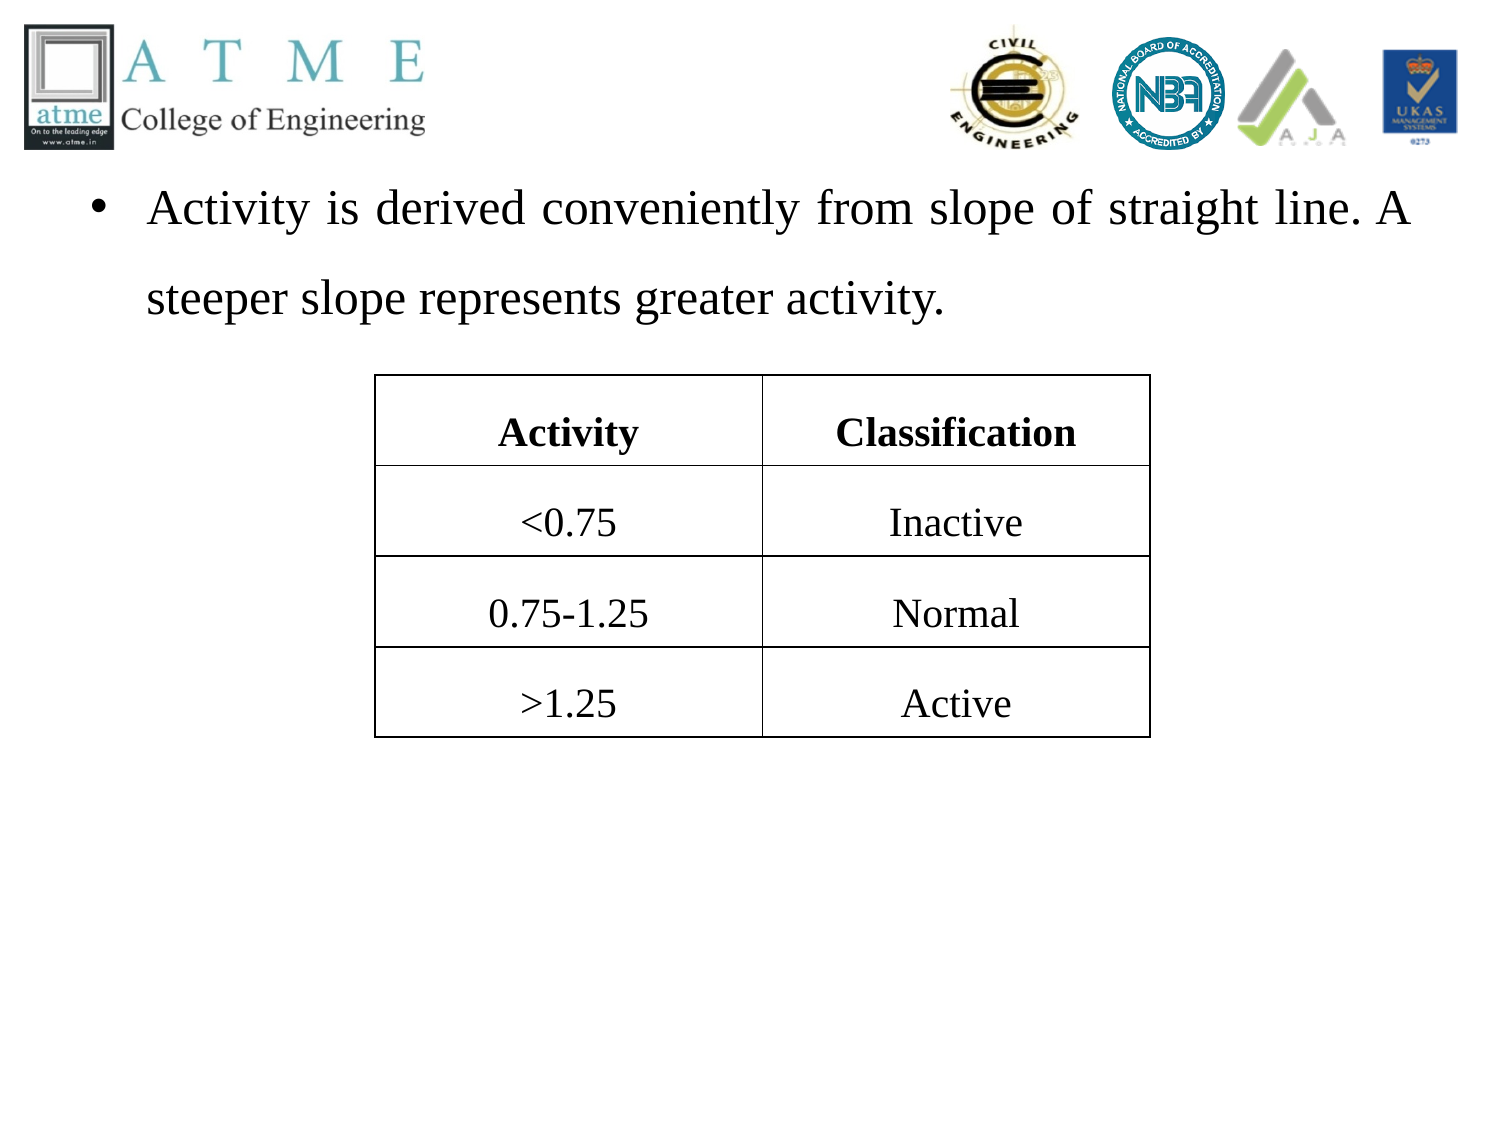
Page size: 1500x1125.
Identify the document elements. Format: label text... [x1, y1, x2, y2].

picture [1237, 49, 1458, 146]
table_cell >1.25 [376, 648, 762, 736]
table_cell <0.75 [376, 466, 762, 555]
table_cell 0.75-1.25 [376, 557, 762, 646]
picture [1179, 37, 1225, 79]
table_cell Active [763, 648, 1149, 736]
picture [1209, 103, 1218, 120]
picture [24, 24, 425, 150]
table_cell Normal [763, 557, 1149, 646]
picture [1208, 109, 1225, 137]
picture [1112, 37, 1213, 137]
table_cell Inactive [763, 466, 1149, 555]
picture [950, 24, 1080, 137]
table_header Activity [376, 376, 762, 465]
table_header Classification [763, 376, 1149, 465]
list Activity is derived conveniently from slope of straight line. A steeper slope represents greater activity. [75, 137, 1425, 1005]
